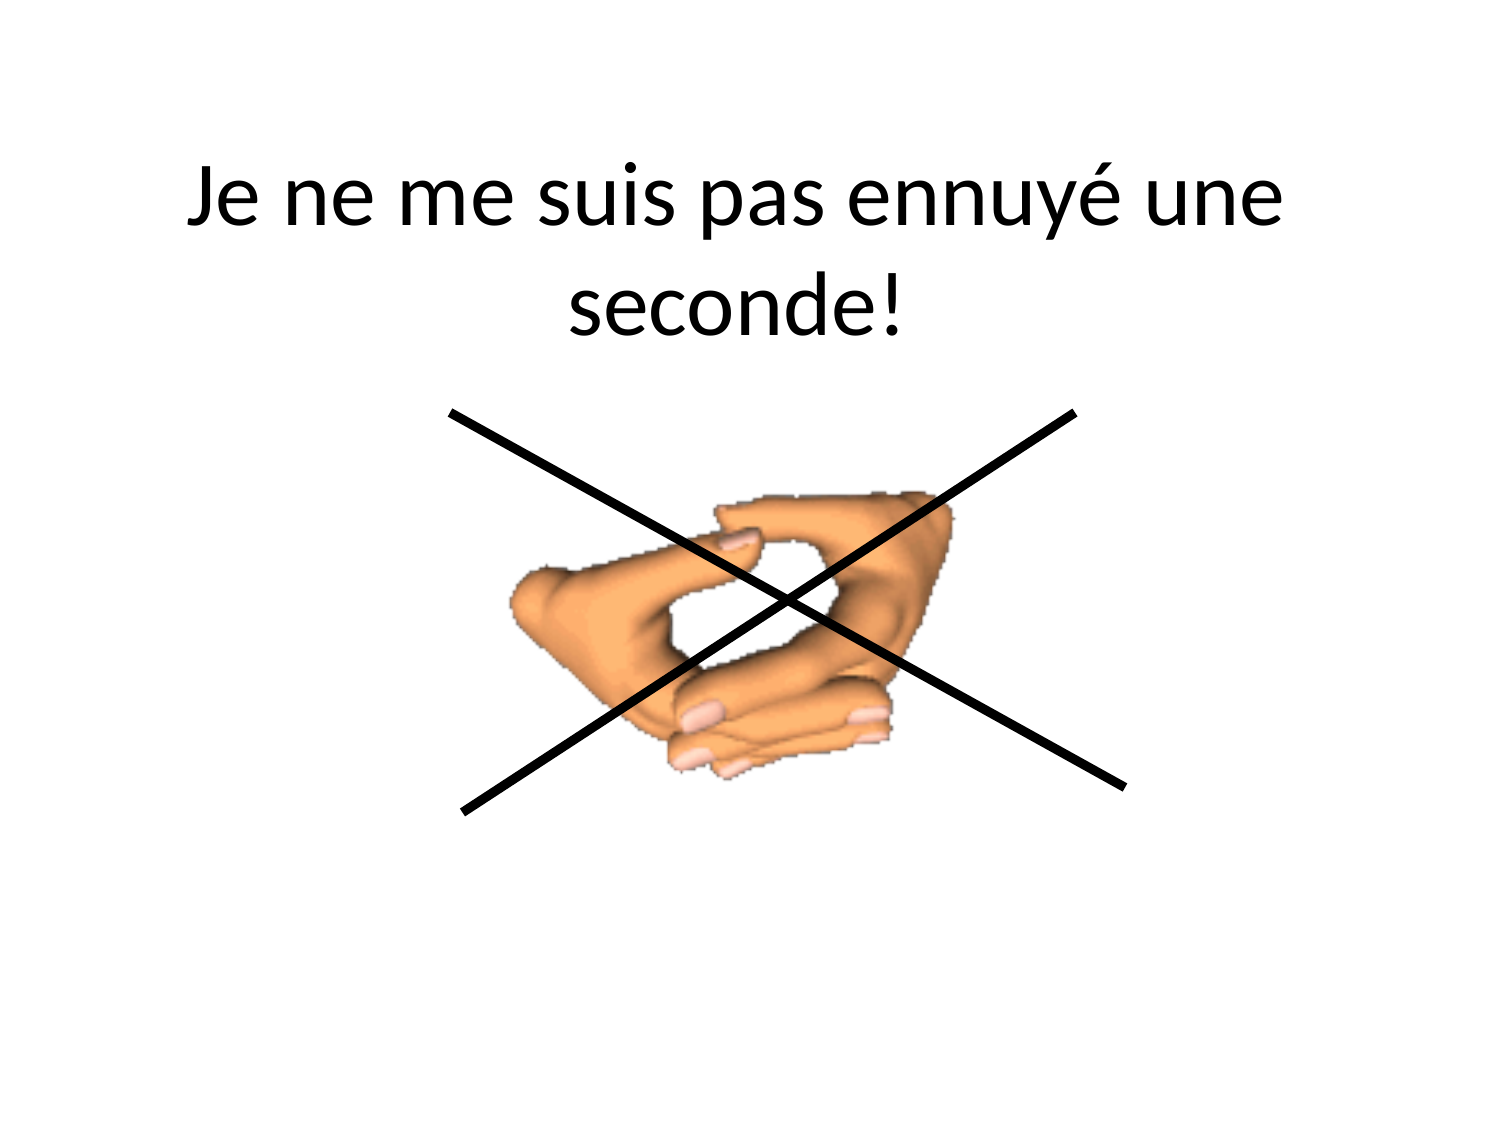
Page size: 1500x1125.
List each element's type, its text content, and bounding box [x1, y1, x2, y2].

title Je ne me suis pas ennuyé une seconde! [87, 99, 1388, 388]
picture [487, 449, 1001, 793]
